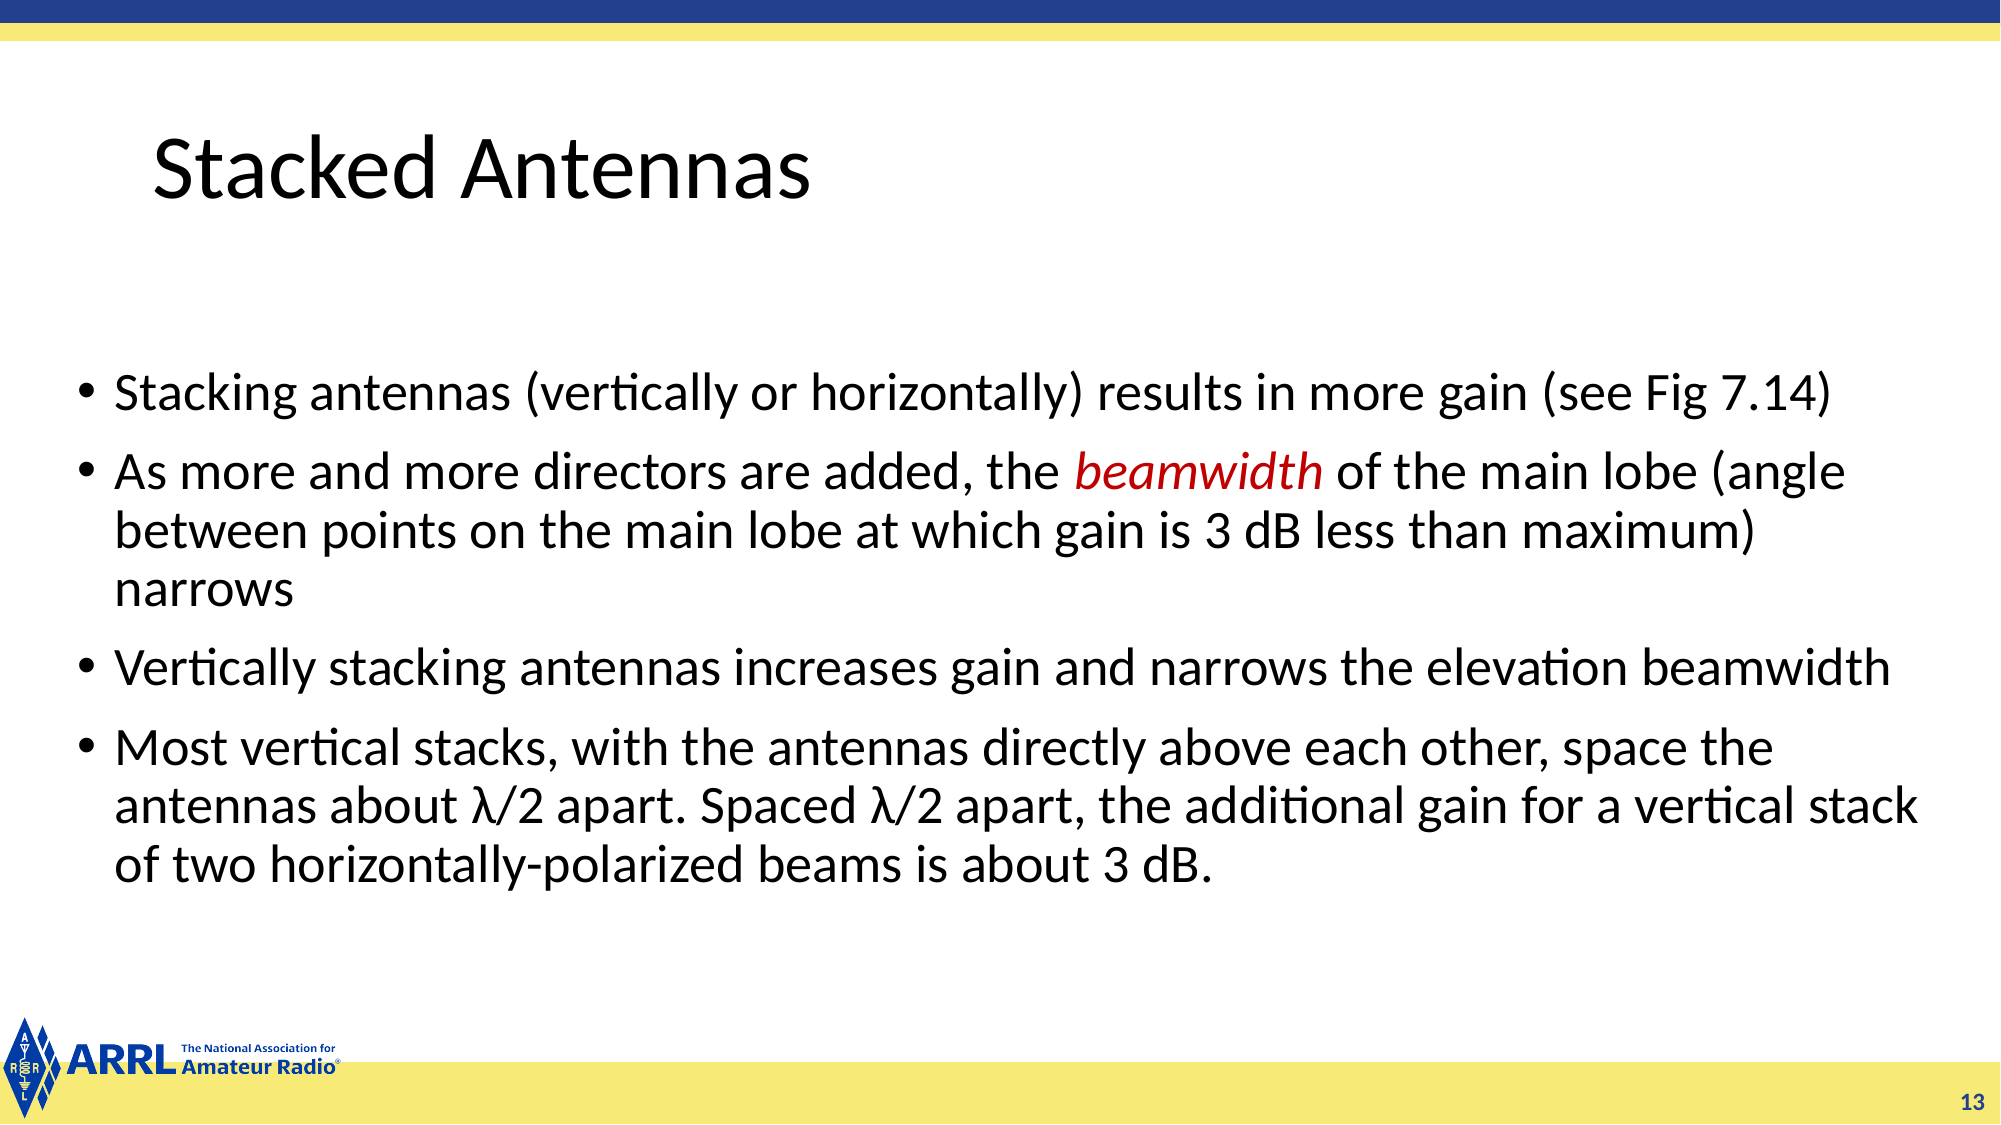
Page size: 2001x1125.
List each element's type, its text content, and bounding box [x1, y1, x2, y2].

list Stacking antennas (vertically or horizontally) results in more gain (see Fig 7.14) As more and more directors are added, the beamwidth of the main lobe (angle between points on the main lobe at which gain is 3 dB less than maximum) narrows Vertically stacking antennas increases gain and narrows the elevation beamwidth Most vertical stacks, with the antennas directly above each other, space the antennas about λ/2 apart. Spaced λ/2 apart, the additional gain for a vertical stack of two horizontally-polarized beams is about 3 dB. [62, 355, 1950, 1075]
picture [1, 1015, 342, 1121]
title Stacked Antennas [137, 59, 1863, 278]
